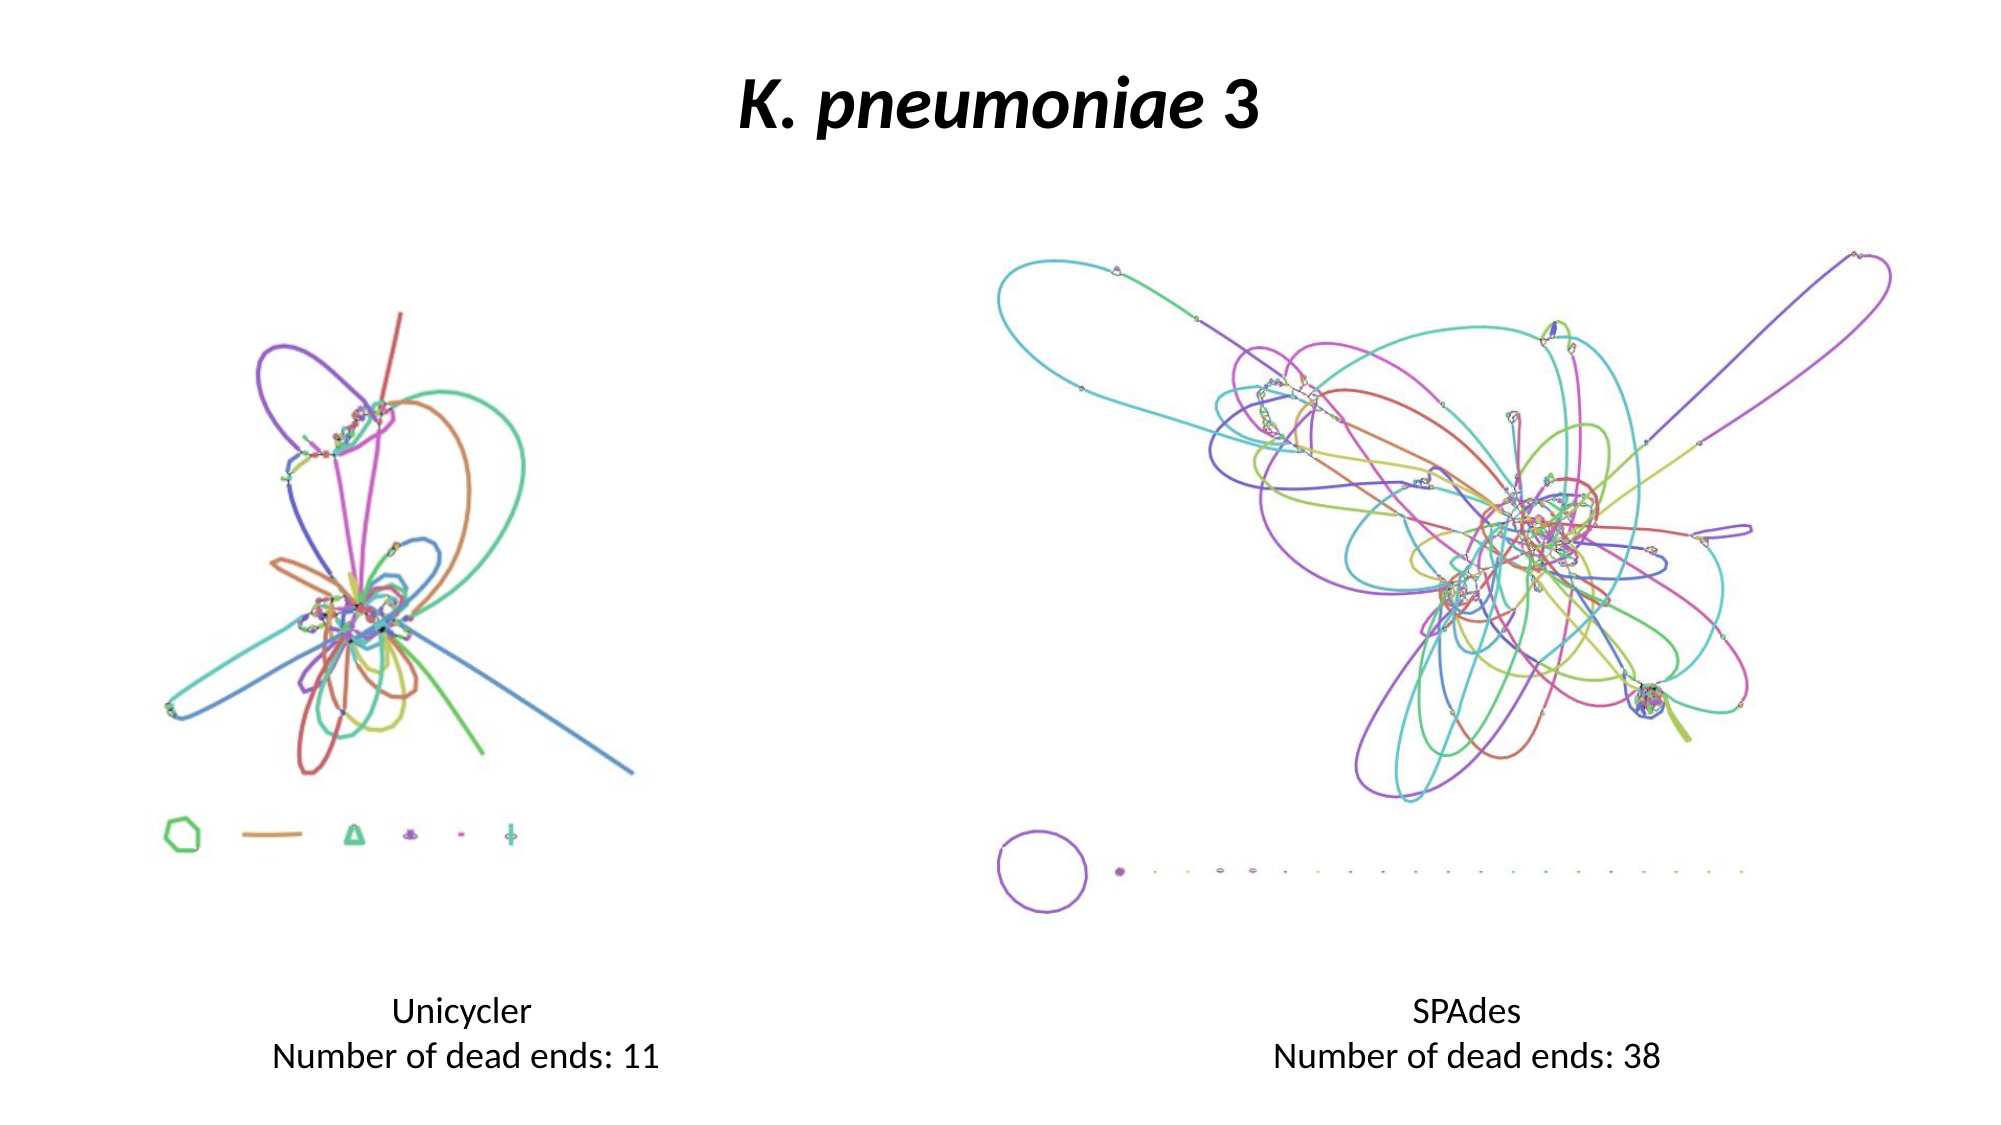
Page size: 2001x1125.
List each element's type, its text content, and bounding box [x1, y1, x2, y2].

text_box K. pneumoniae 3 [723, 46, 1276, 151]
picture [79, 284, 721, 883]
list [952, 206, 1937, 959]
text_box Unicycler Number of dead ends: 11 [257, 979, 675, 1084]
text_box SPAdes Number of dead ends: 38 [1258, 979, 1676, 1084]
